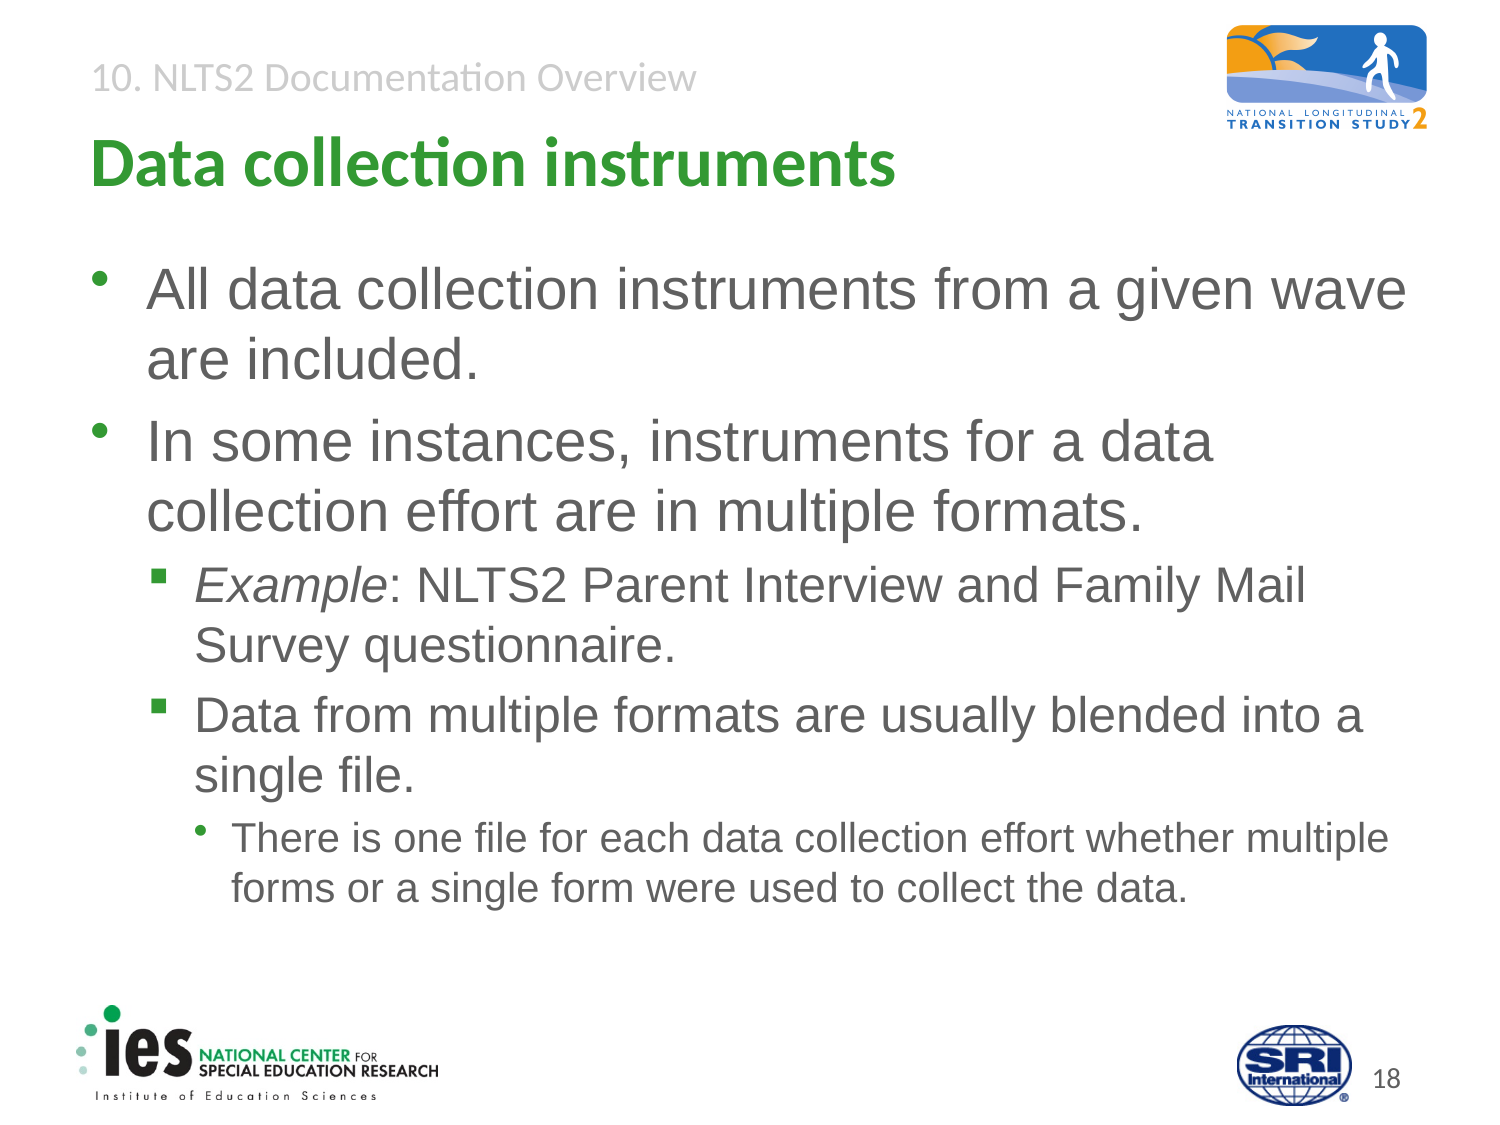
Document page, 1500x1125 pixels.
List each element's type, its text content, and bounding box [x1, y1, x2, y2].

picture [1237, 1025, 1352, 1106]
list All data collection instruments from a given wave are included. In some instances, instruments for a data collection effort are in multiple formats. Example: NLTS2 Parent Interview and Family Mail Survey questionnaire. Data from multiple formats are usually blended into a single file. There is one file for each data collection effort whether multiple forms or a single form were used to collect the data. [74, 243, 1426, 987]
picture [76, 1005, 438, 1100]
title Data collection instruments [74, 90, 1426, 226]
slide_number 17 [1312, 1051, 1417, 1125]
